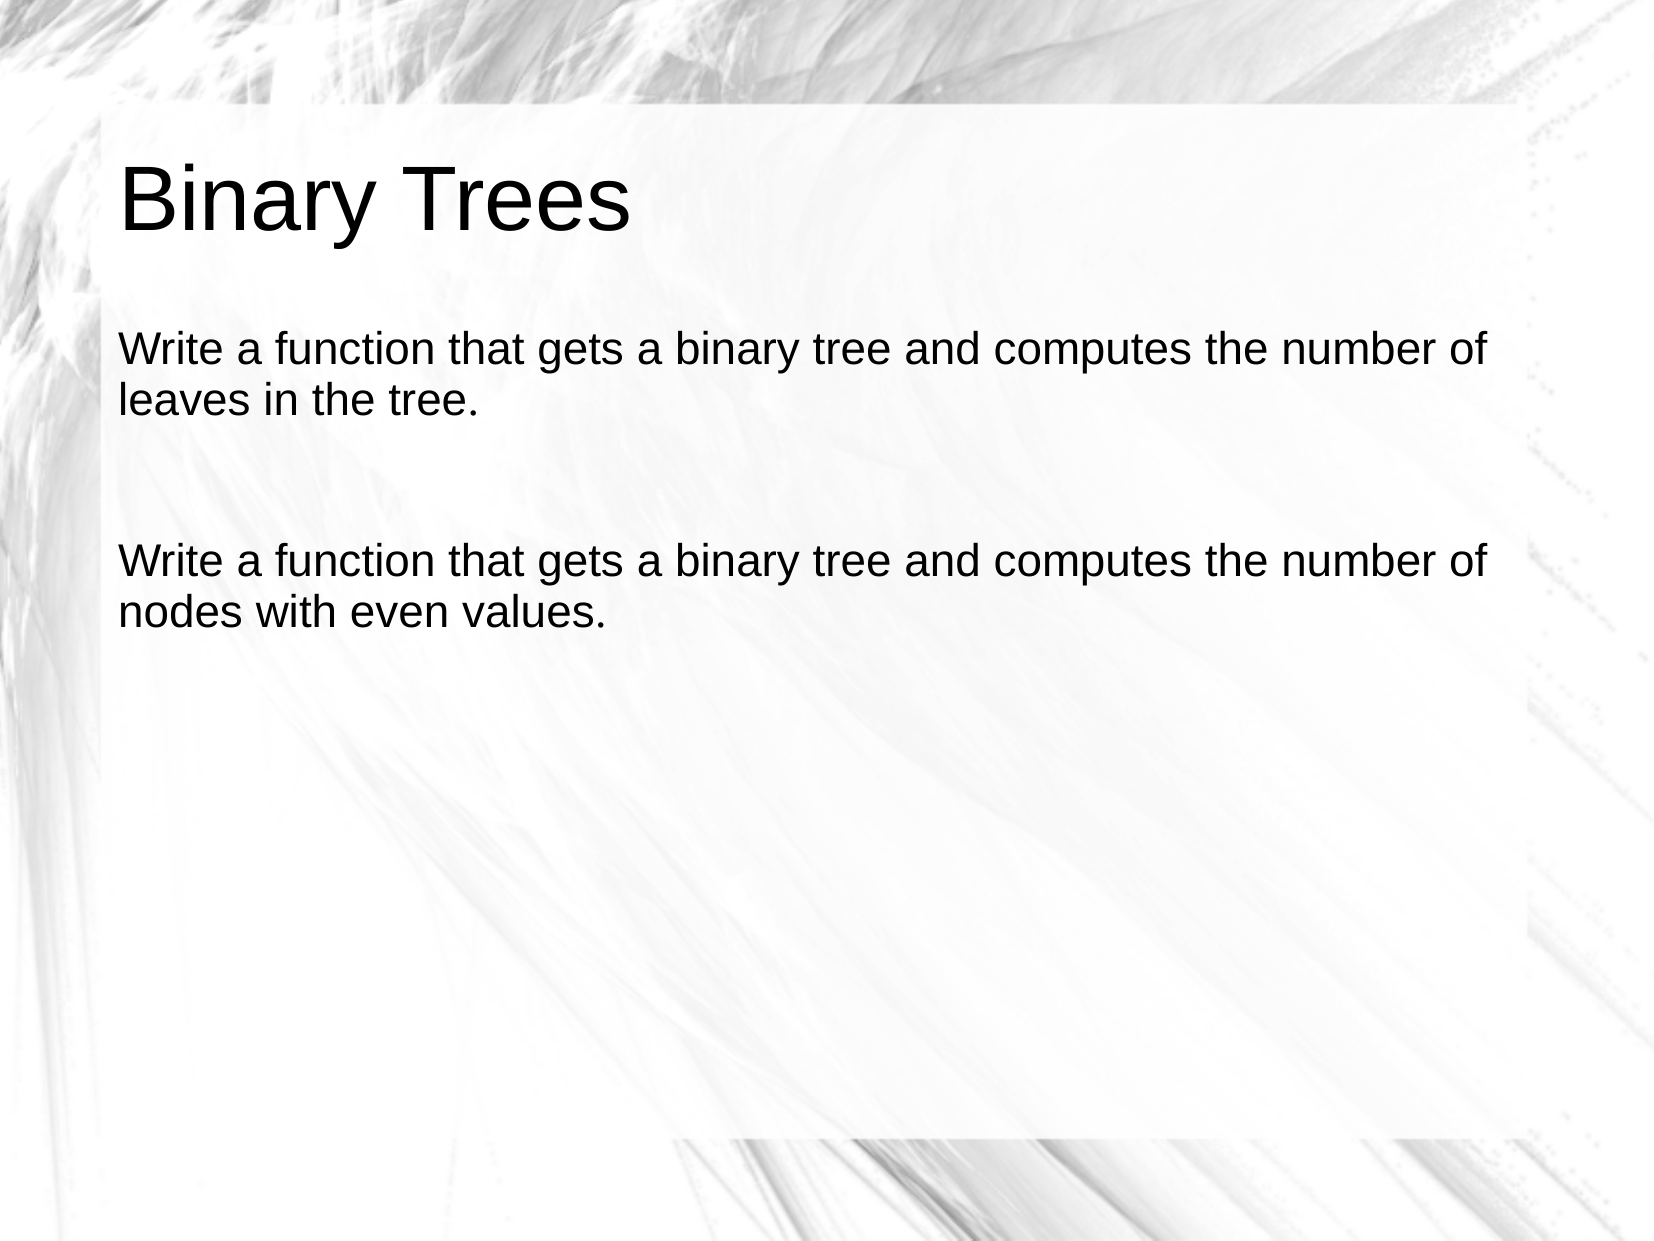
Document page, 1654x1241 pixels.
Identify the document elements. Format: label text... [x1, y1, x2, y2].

list Write a function that gets a binary tree and computes the number of leaves in the tree. Write a function that gets a binary tree and computes the number of nodes with even values. [118, 319, 1571, 1109]
picture [0, 0, 1654, 1241]
title Binary Trees [118, 93, 1506, 299]
